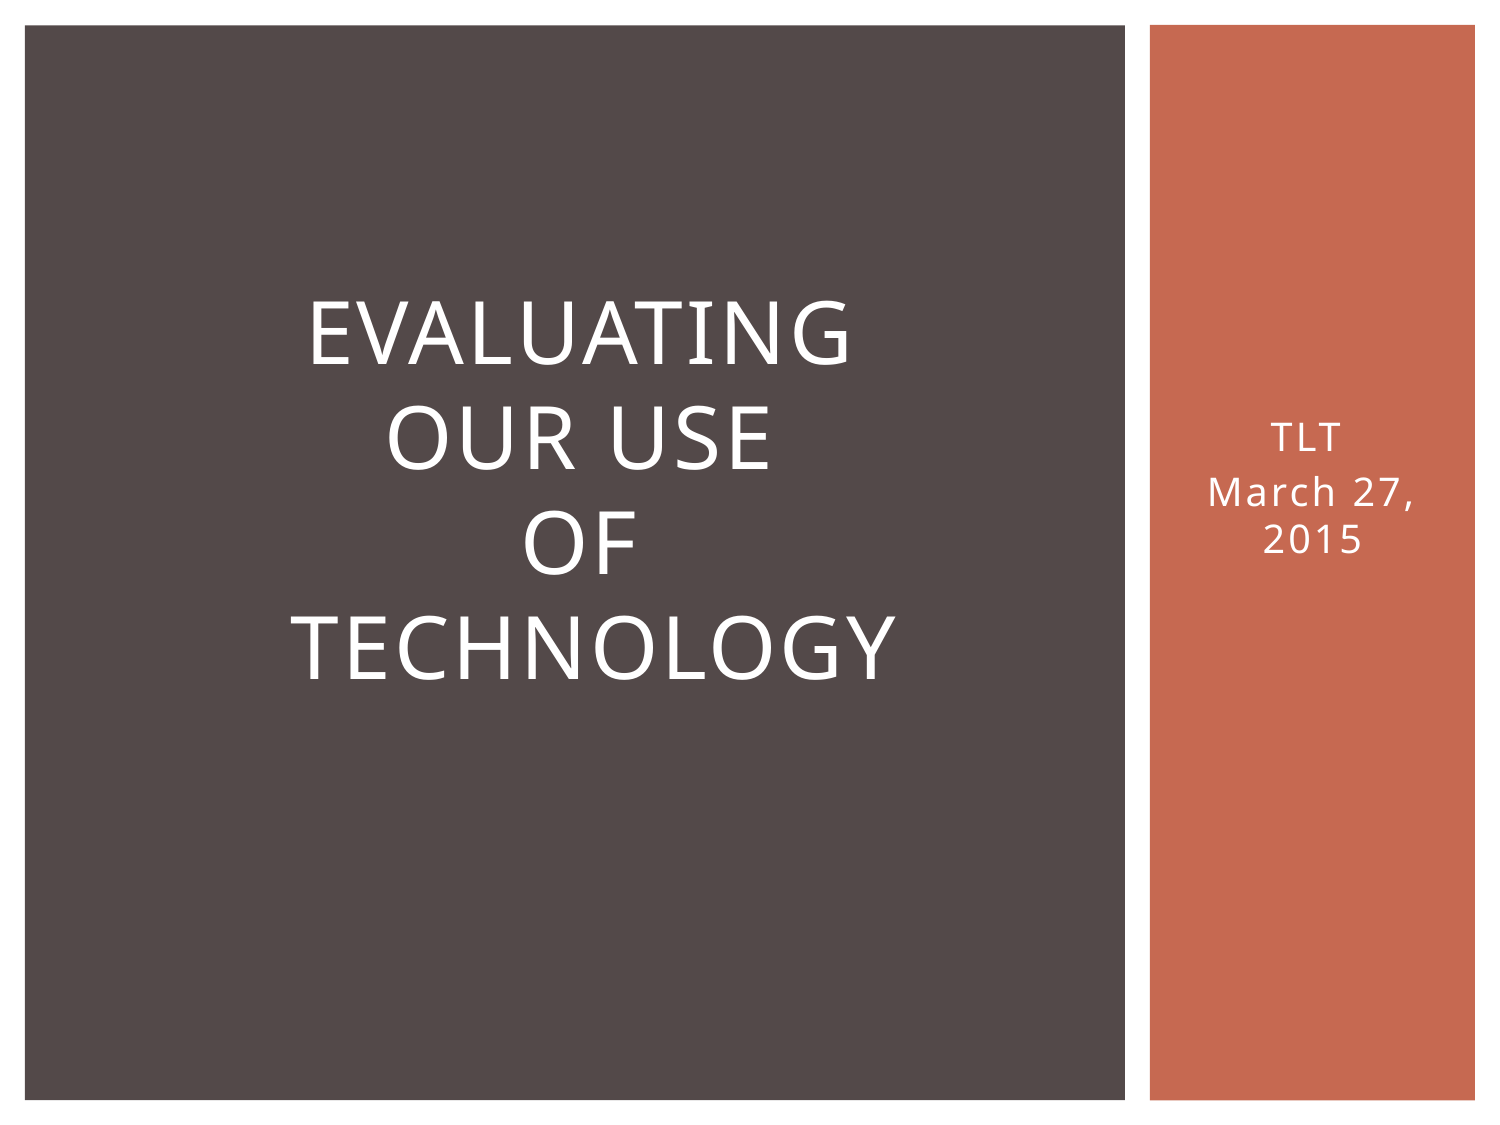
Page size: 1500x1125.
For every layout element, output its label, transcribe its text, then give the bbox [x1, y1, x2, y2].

subtitle TLT March 27, 2015 [1149, 336, 1475, 637]
title Evaluating our use of Technology [75, 336, 1113, 637]
